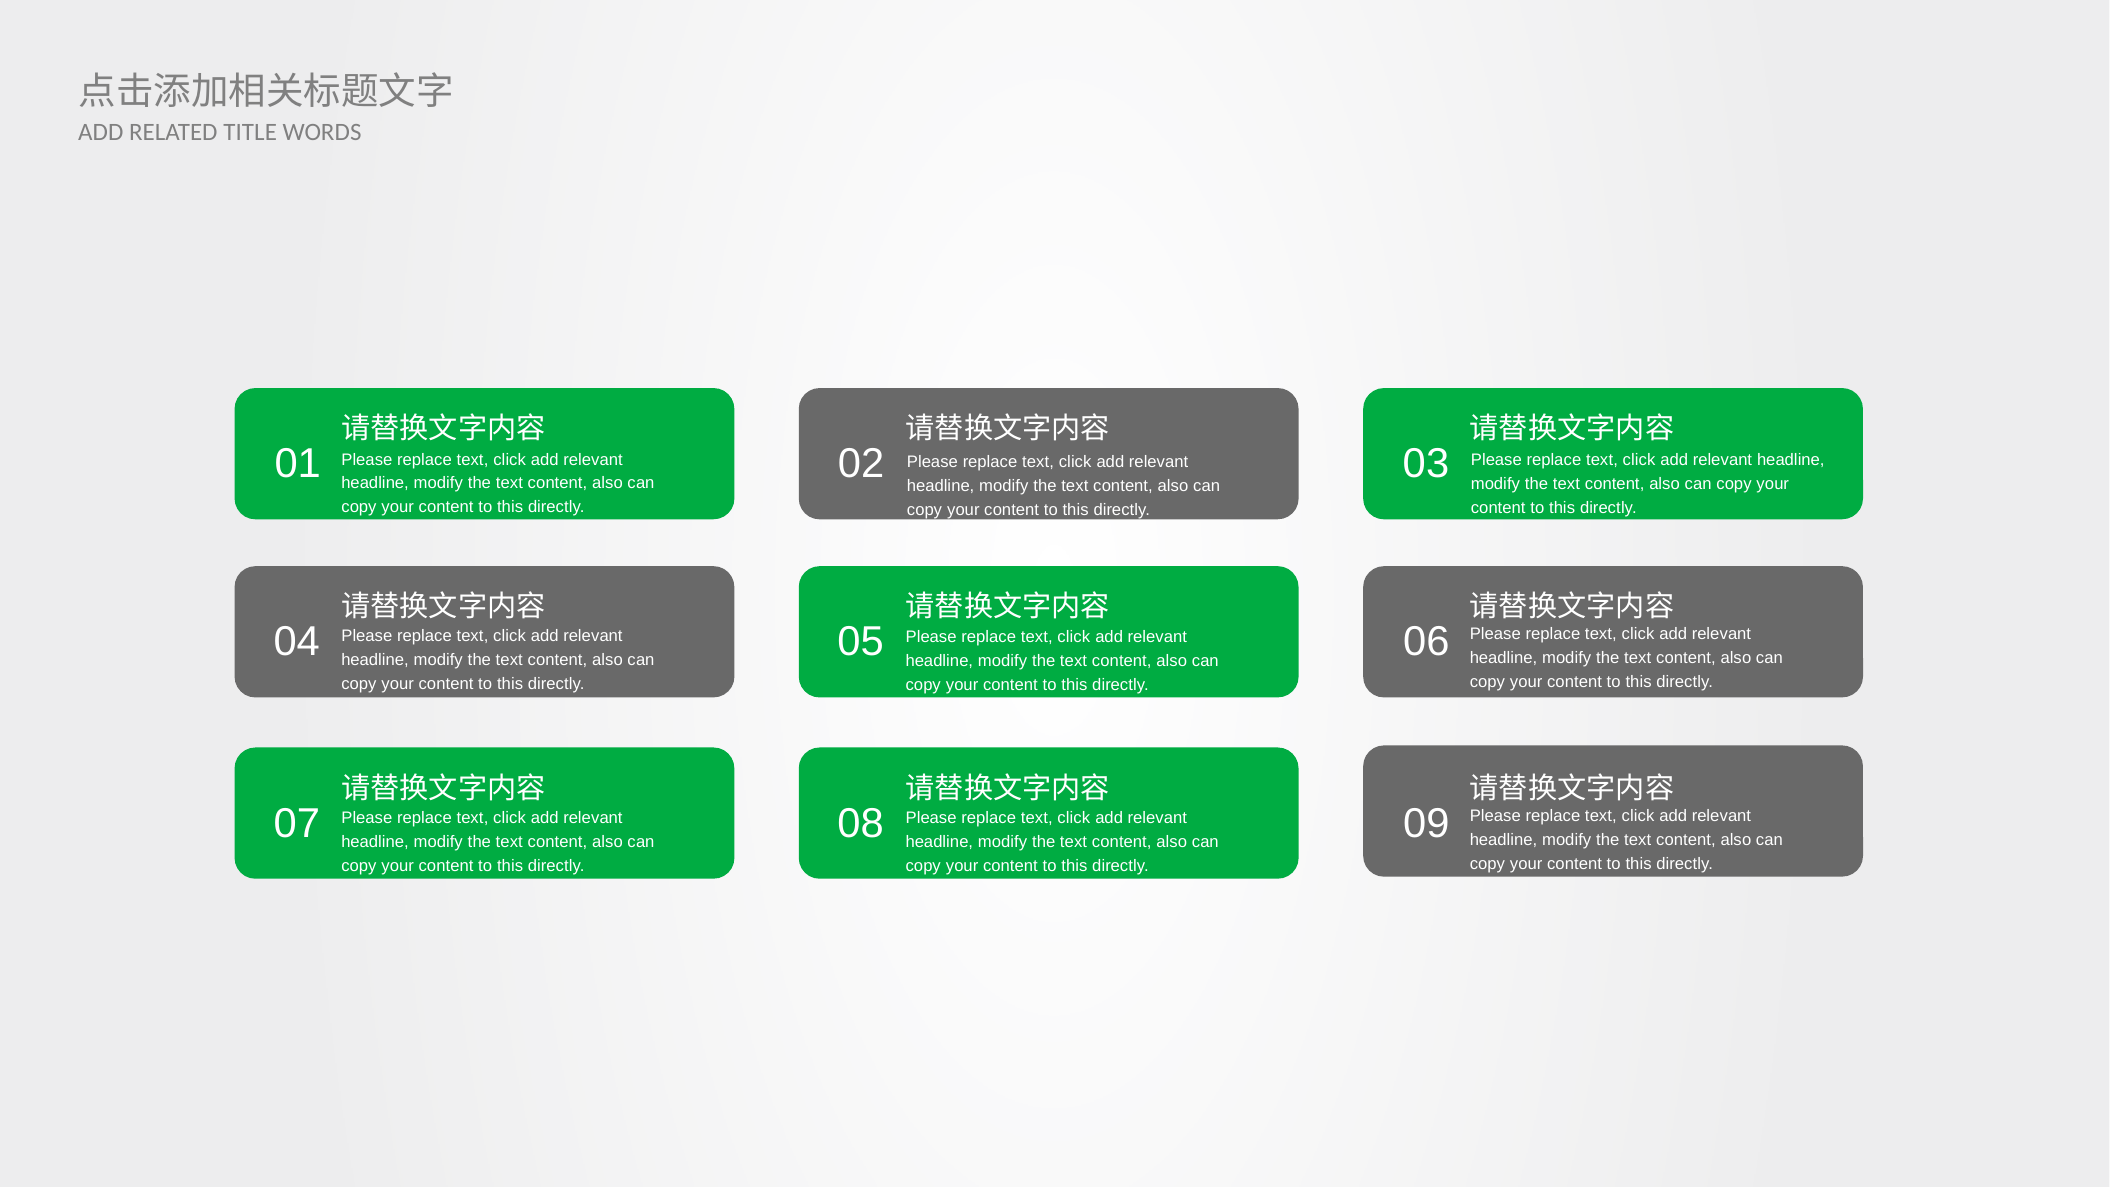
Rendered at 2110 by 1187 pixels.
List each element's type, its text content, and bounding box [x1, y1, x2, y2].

text_box 请替换文字内容 [1469, 762, 1877, 805]
text_box 09 [1392, 785, 1461, 846]
text_box [798, 388, 1299, 520]
text_box 02 [830, 426, 892, 487]
text_box 点击添加相关标题文字 [62, 59, 470, 121]
text_box 请替换文字内容 [1469, 402, 1877, 445]
text_box [234, 566, 735, 698]
text_box [234, 388, 735, 520]
text_box 请替换文字内容 [341, 580, 748, 623]
text_box 请替换文字内容 [341, 762, 748, 805]
text_box [798, 566, 1299, 698]
text_box Please replace text, click add relevant headline, modify the text content, also can copy your content to this directly. [1469, 800, 1811, 873]
text_box 请替换文字内容 [1469, 580, 1877, 623]
text_box Please replace text, click add relevant headline, modify the text content, also can copy your content to this directly. [1469, 619, 1811, 692]
text_box 请替换文字内容 [341, 402, 748, 445]
text_box [234, 747, 735, 879]
text_box ADD RELATED TITLE WORDS [62, 107, 379, 154]
text_box 06 [1392, 604, 1461, 665]
text_box [798, 747, 1299, 879]
text_box 请替换文字内容 [905, 402, 1313, 445]
text_box [1363, 745, 1864, 877]
text_box Please replace text, click add relevant headline, modify the text content, also can copy your content to this directly. [341, 621, 683, 693]
text_box 08 [821, 785, 900, 846]
text_box 01 [263, 426, 332, 487]
text_box 请替换文字内容 [905, 580, 1312, 623]
text_box 05 [821, 604, 900, 665]
text_box [1363, 566, 1864, 698]
text_box 07 [264, 785, 329, 846]
text_box 03 [1393, 426, 1459, 487]
picture [0, 0, 2110, 1187]
text_box Please replace text, click add relevant headline, modify the text content, also can copy your content to this directly. [906, 447, 1247, 519]
text_box Please replace text, click add relevant headline, modify the text content, also can copy your content to this directly. [341, 444, 681, 517]
text_box Please replace text, click add relevant headline, modify the text content, also can copy your content to this directly. [1470, 444, 1830, 517]
text_box Please replace text, click add relevant headline, modify the text content, also can copy your content to this directly. [905, 621, 1247, 694]
text_box Please replace text, click add relevant headline, modify the text content, also can copy your content to this directly. [905, 802, 1247, 875]
text_box 请替换文字内容 [905, 762, 1312, 805]
text_box Please replace text, click add relevant headline, modify the text content, also can copy your content to this directly. [341, 802, 683, 875]
text_box 04 [266, 604, 328, 665]
text_box [1363, 388, 1864, 520]
